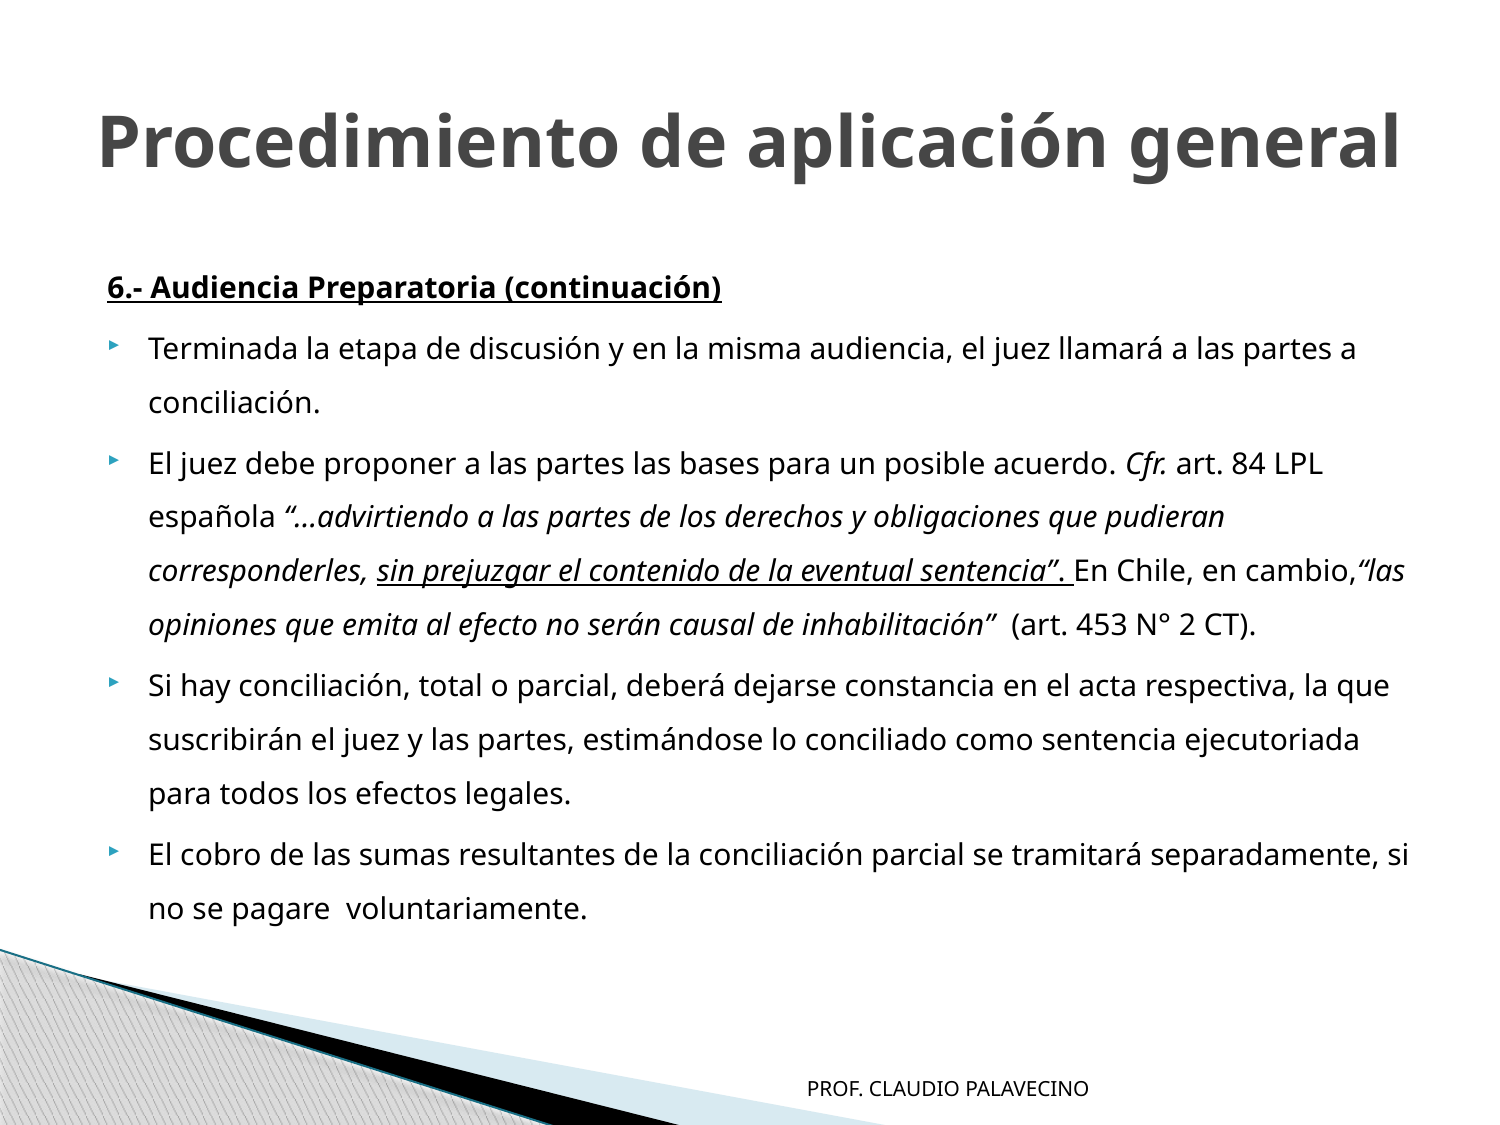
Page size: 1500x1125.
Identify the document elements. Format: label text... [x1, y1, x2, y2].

title Procedimiento de aplicación general [75, 45, 1425, 233]
footer PROF. CLAUDIO PALAVECINO [718, 1051, 1105, 1112]
list 6.- Audiencia Preparatoria (continuación) Terminada la etapa de discusión y en la misma audiencia, el juez llamará a las partes a conciliación. El juez debe proponer a las partes las bases para un posible acuerdo. Cfr. art. 84 LPL española “…advirtiendo a las partes de los derechos y obligaciones que pudieran corresponderles, sin prejuzgar el contenido de la eventual sentencia”. En Chile, en cambio,“las opiniones que emita al efecto no serán causal de inhabilitación” (art. 453 N° 2 CT). Si hay conciliación, total o parcial, deberá dejarse constancia en el acta respectiva, la que suscribirán el juez y las partes, estimándose lo conciliado como sentencia ejecutoriada para todos los efectos legales. El cobro de las sumas resultantes de la conciliación parcial se tramitará separadamente, si no se pagare voluntariamente. [75, 243, 1425, 986]
